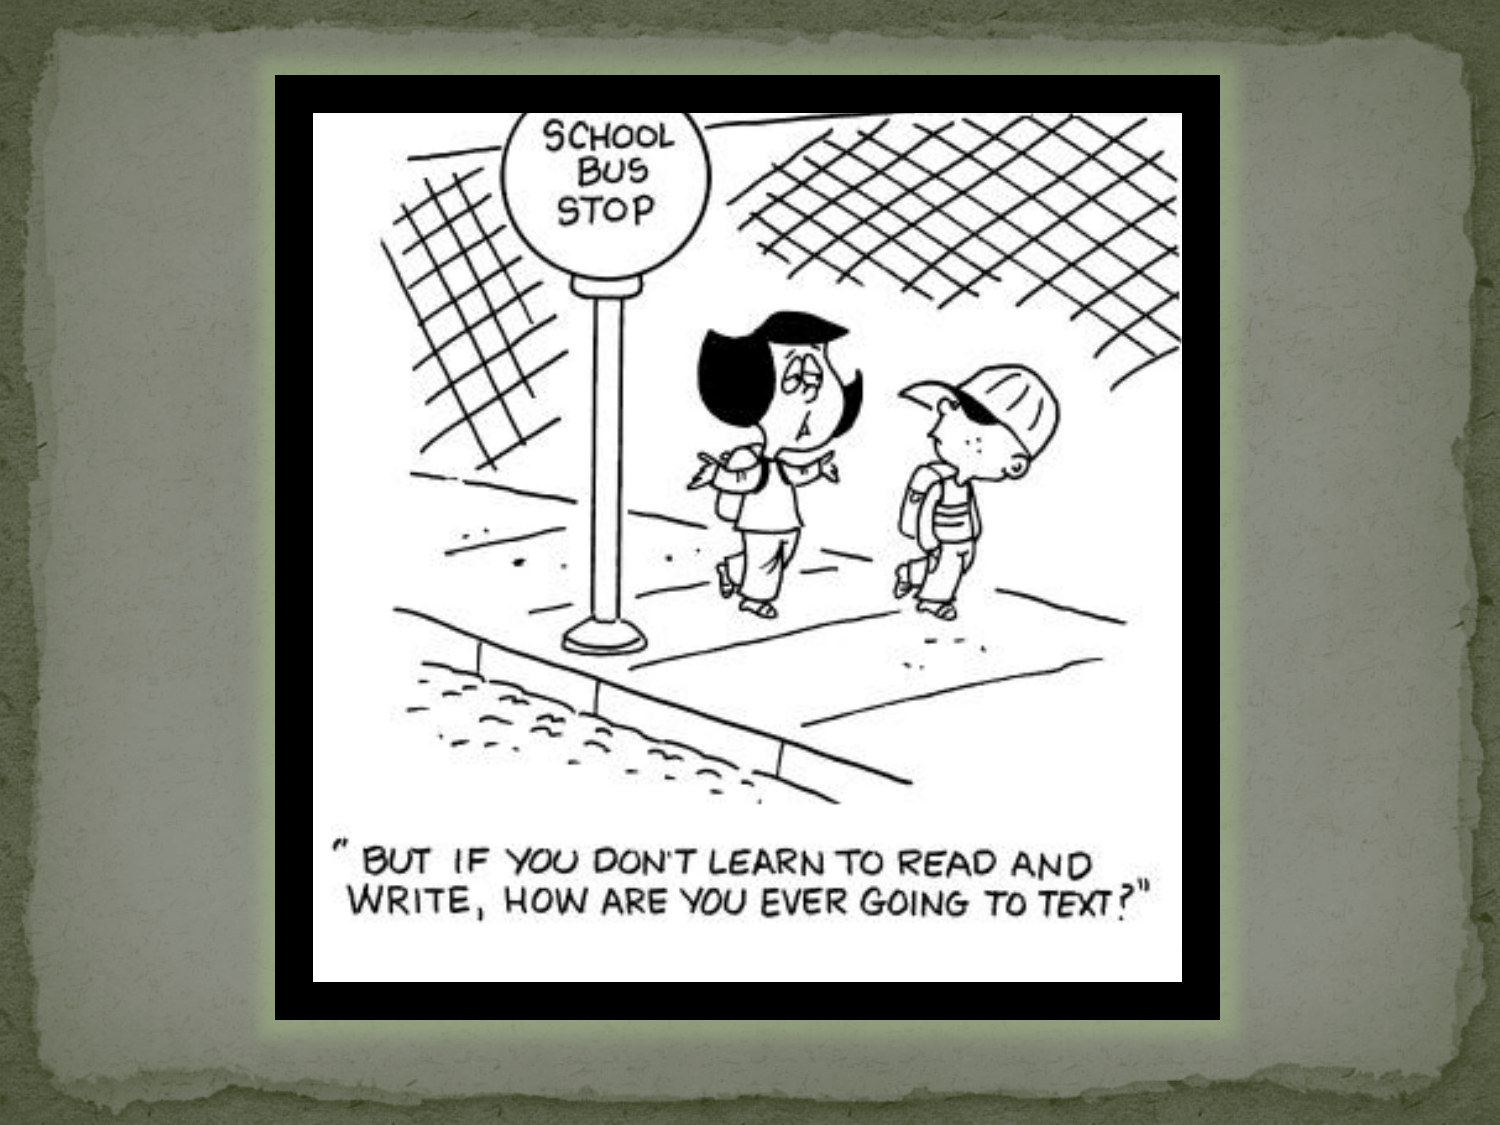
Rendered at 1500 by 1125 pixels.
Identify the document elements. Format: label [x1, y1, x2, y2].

picture [313, 113, 1184, 984]
